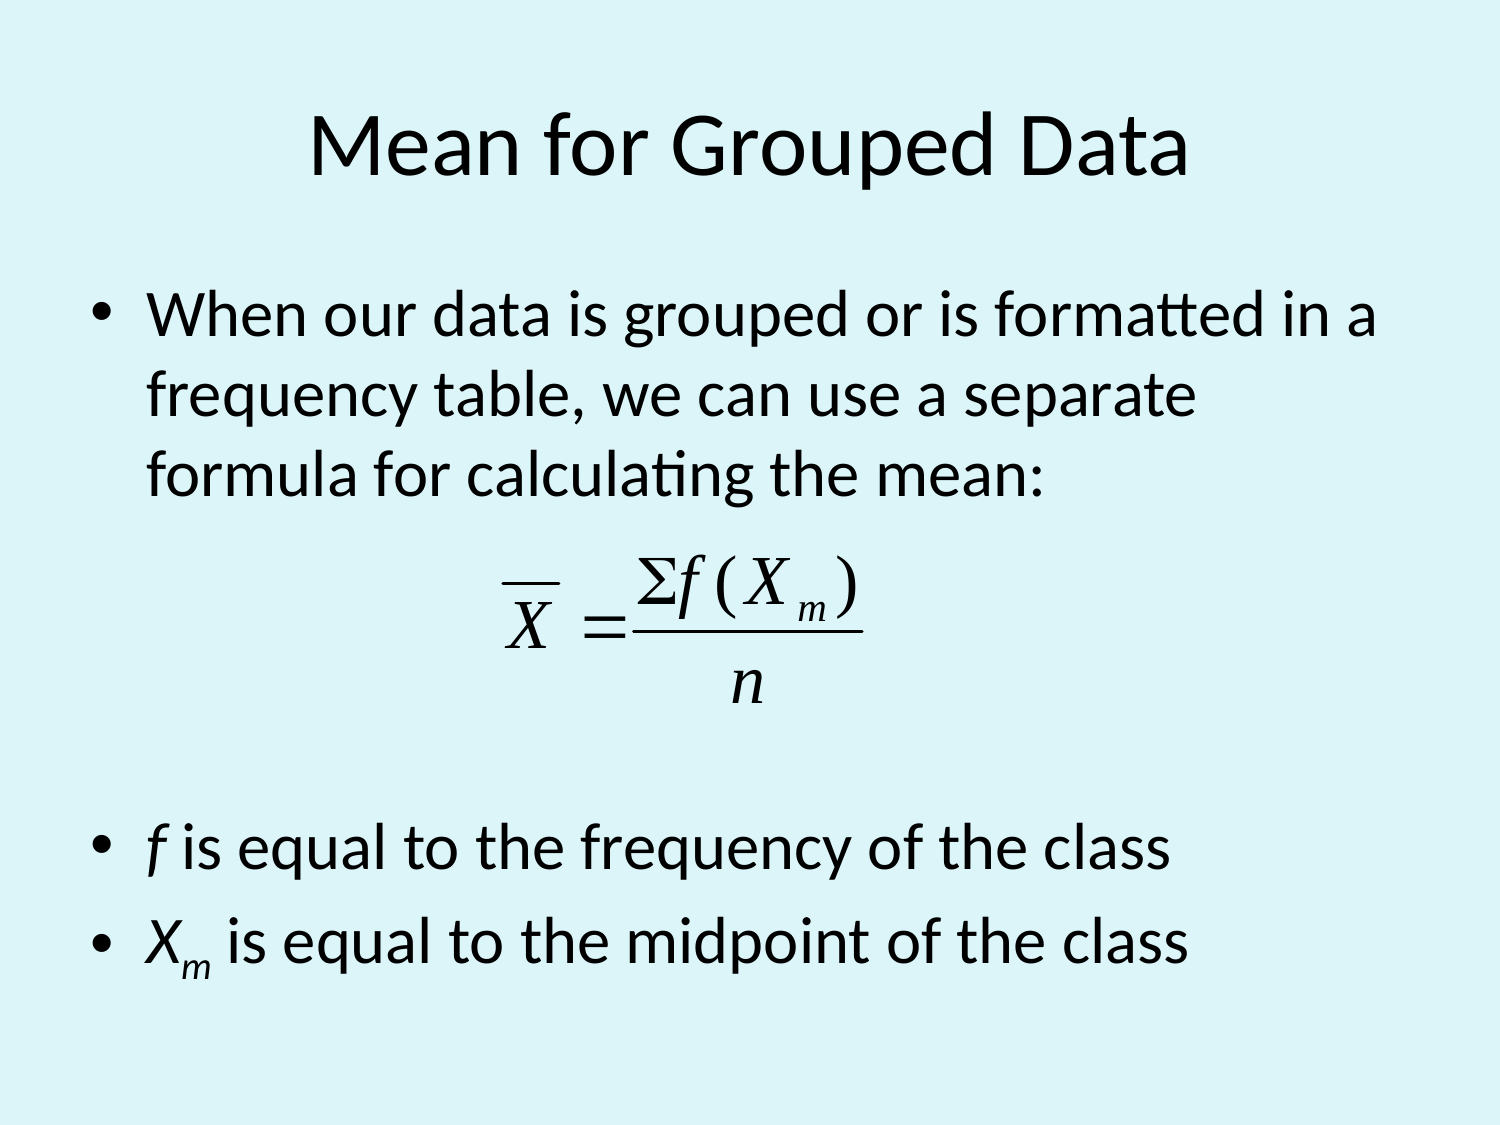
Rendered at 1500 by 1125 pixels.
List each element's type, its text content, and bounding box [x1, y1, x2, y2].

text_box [490, 537, 878, 719]
list When our data is grouped or is formatted in a frequency table, we can use a separate formula for calculating the mean: f is equal to the frequency of the class Xm is equal to the midpoint of the class [75, 262, 1425, 1005]
title Mean for Grouped Data [75, 45, 1425, 233]
